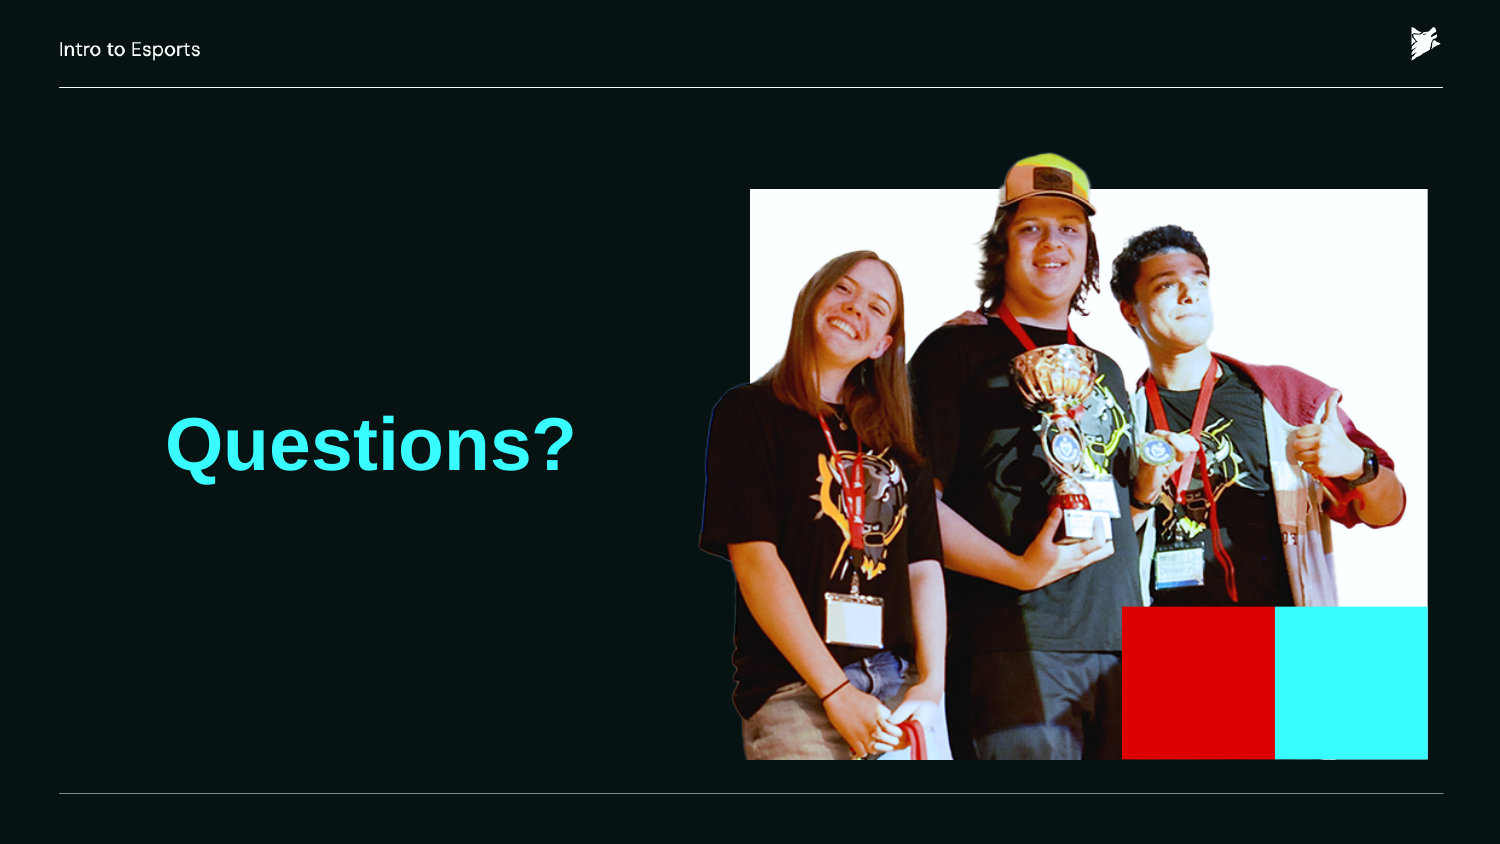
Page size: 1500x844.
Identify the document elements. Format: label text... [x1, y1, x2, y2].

picture [0, 0, 1500, 844]
list Questions? [53, 367, 649, 512]
